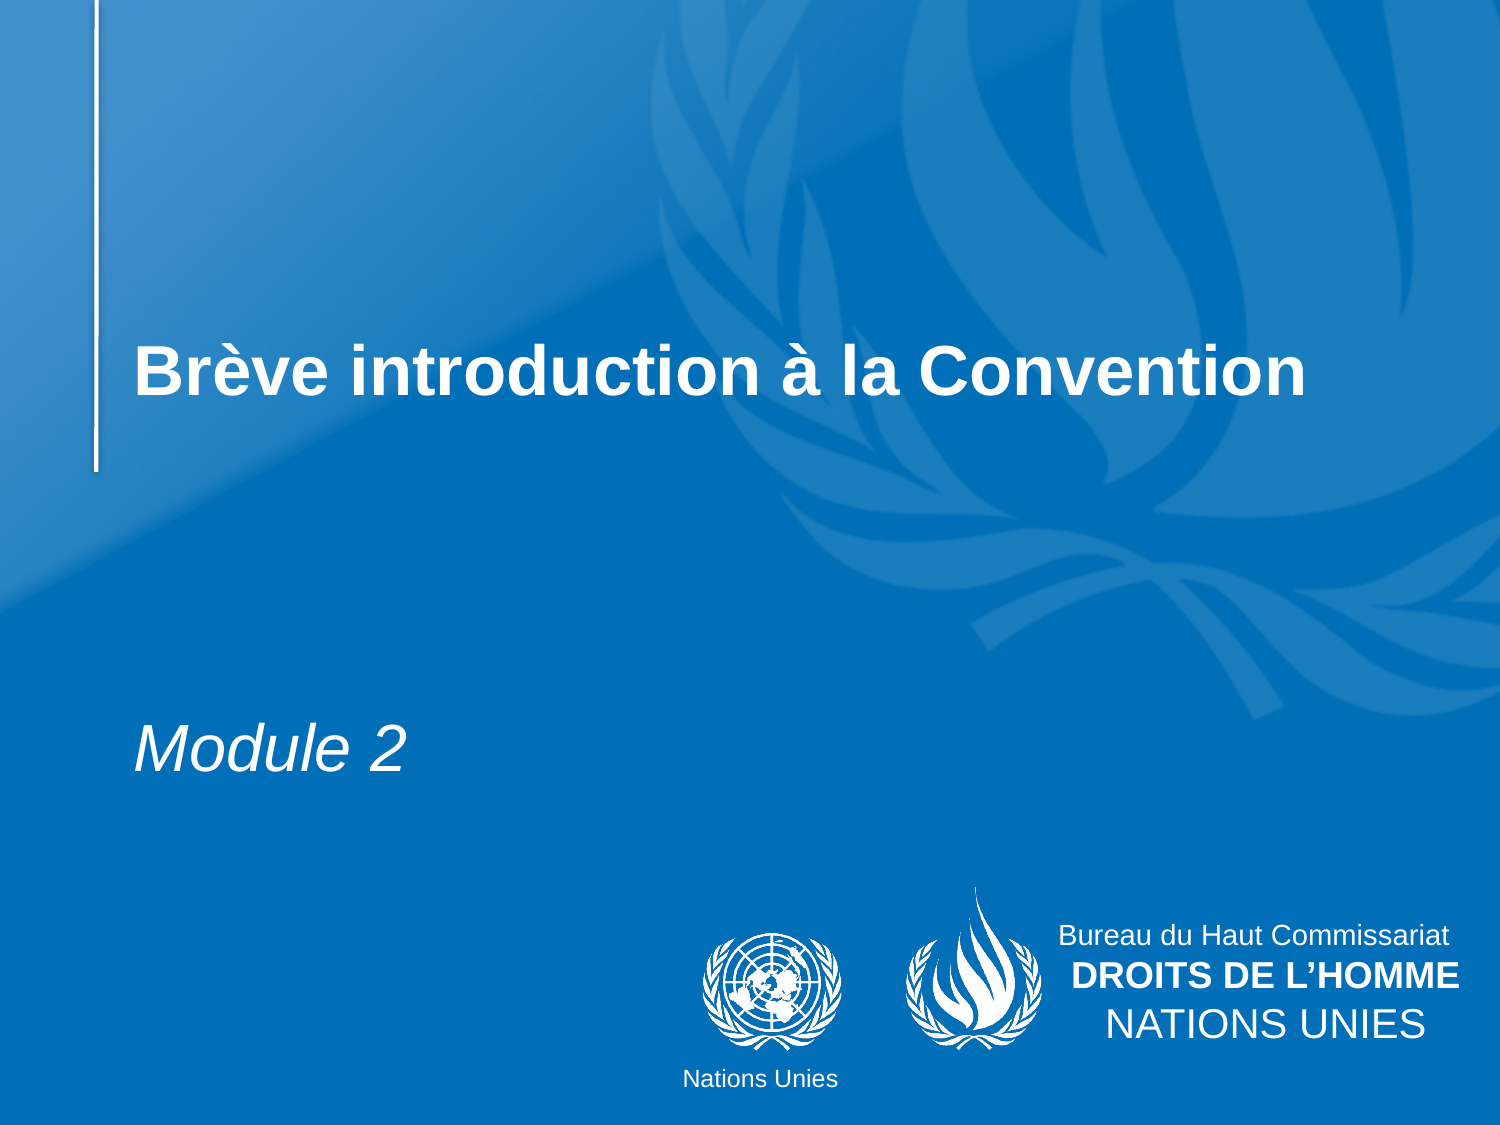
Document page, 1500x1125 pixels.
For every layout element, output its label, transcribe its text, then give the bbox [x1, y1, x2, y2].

text_box Nations Unies [659, 1055, 862, 1101]
picture [0, 0, 1500, 1125]
subtitle Module 2 [118, 696, 1200, 858]
title Brève introduction à la Convention [118, 316, 1325, 506]
text_box Bureau du Haut Commissariat DROITS DE L’HOMME NATIONS UNIES [1043, 909, 1489, 1054]
